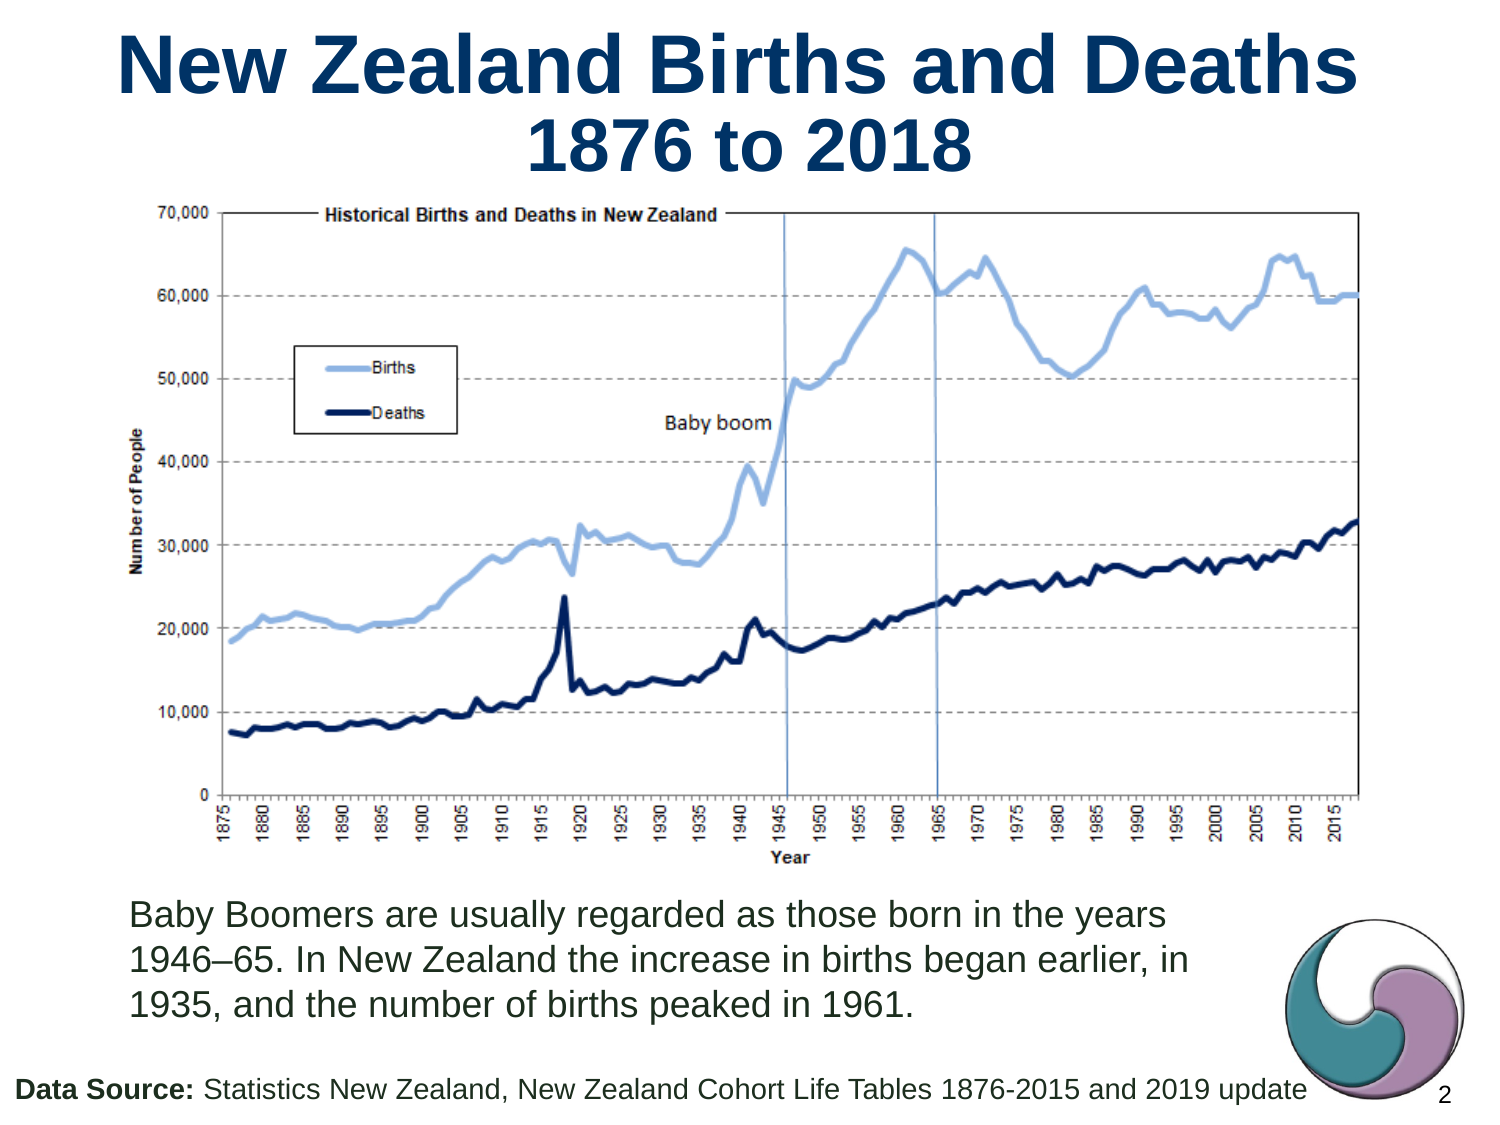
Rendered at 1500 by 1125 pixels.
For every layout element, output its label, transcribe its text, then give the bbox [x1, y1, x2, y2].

text_box Baby Boomers are usually regarded as those born in the years 1946–65. In New Zealand the increase in births began earlier, in 1935, and the number of births peaked in 1961. [114, 882, 1282, 1033]
text_box Data Source: Statistics New Zealand, New Zealand Cohort Life Tables 1876-2015 and 2019 update [0, 1063, 1384, 1113]
picture [1281, 916, 1468, 1101]
picture [117, 189, 1383, 870]
title New Zealand Births and Deaths 1876 to 2018 [0, 12, 1500, 200]
